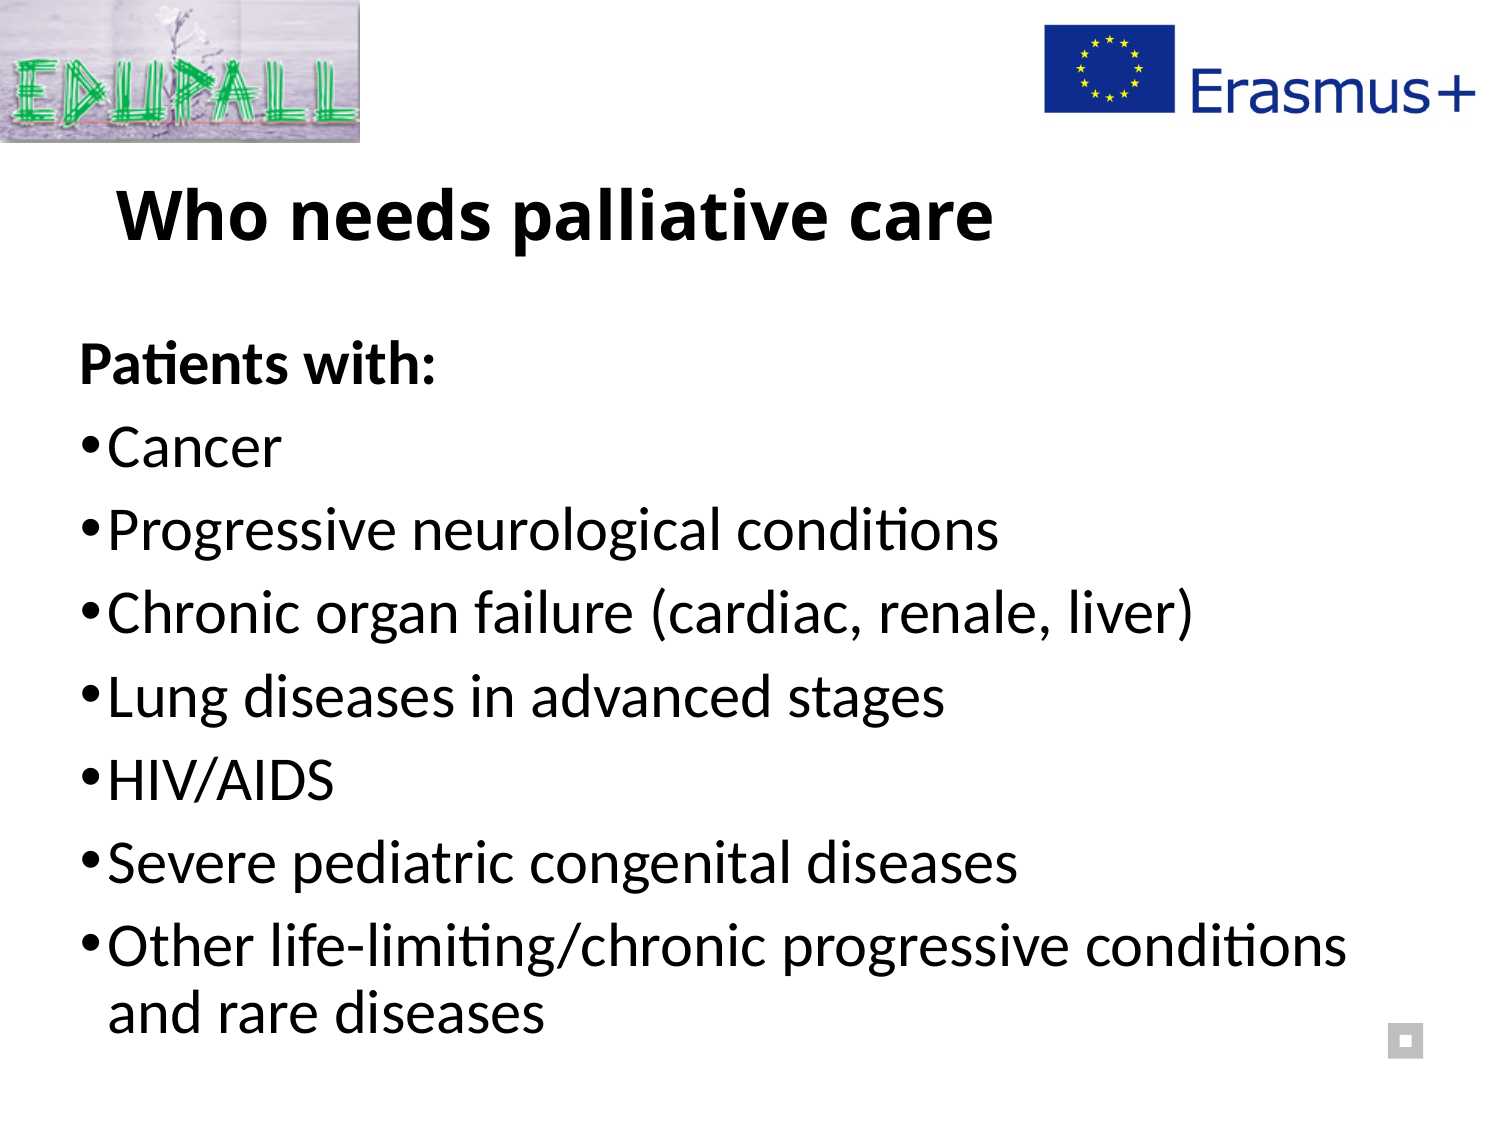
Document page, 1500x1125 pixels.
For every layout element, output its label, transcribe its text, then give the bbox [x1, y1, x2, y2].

picture [0, 0, 360, 143]
title Who needs palliative care [101, 148, 1395, 289]
list Patients with: Cancer Progressive neurological conditions Chronic organ failure (cardiac, renale, liver) Lung diseases in advanced stages HIV/AIDS Severe pediatric congenital diseases Other life-limiting/chronic progressive conditions and rare diseases [64, 323, 1436, 1068]
picture [1019, 0, 1500, 138]
